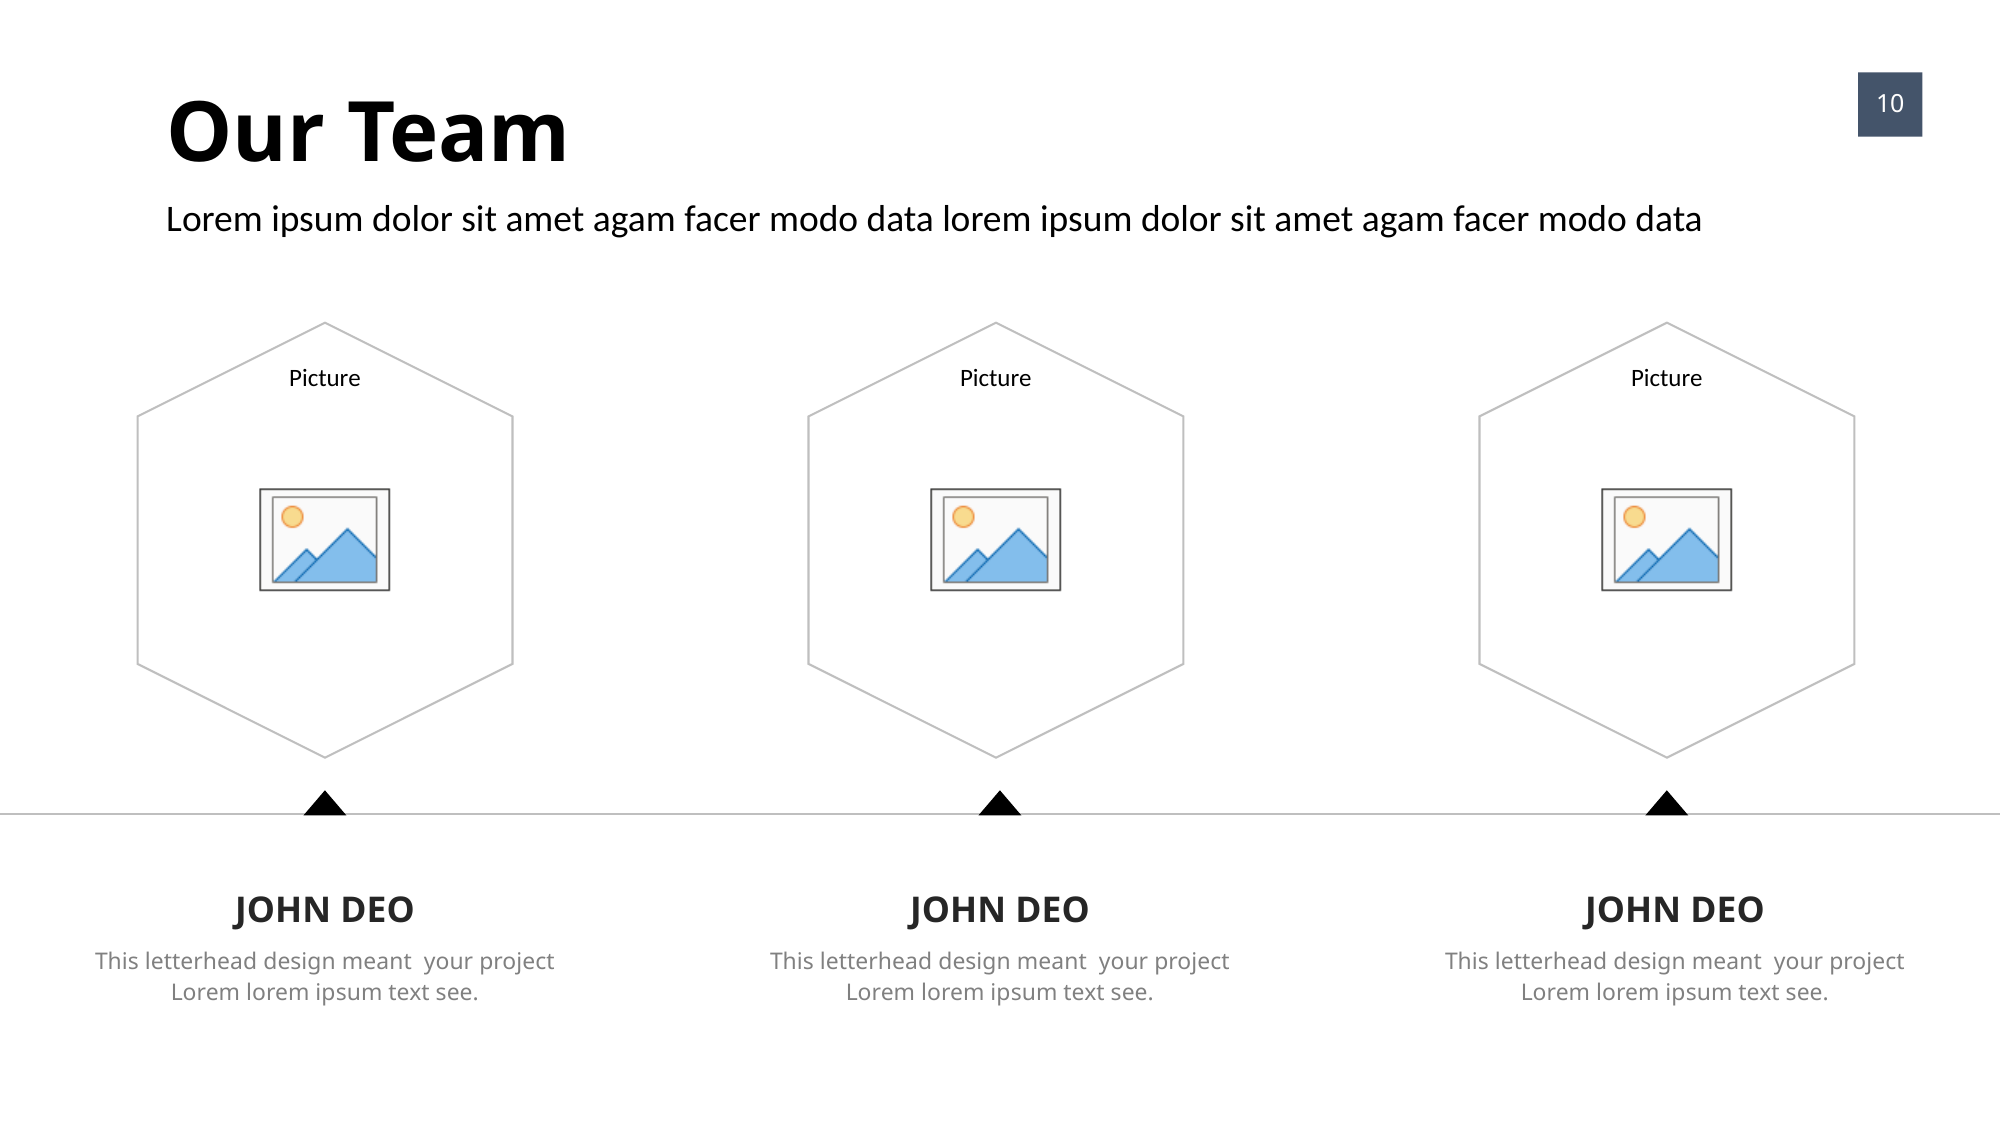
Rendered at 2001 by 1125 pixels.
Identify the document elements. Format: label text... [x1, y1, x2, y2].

text_box [1828, 402, 1856, 679]
subtitle Lorem ipsum dolor sit amet agam facer modo data lorem ipsum dolor sit amet agam facer modo data [151, 186, 1877, 227]
text_box [1601, 321, 1732, 354]
text_box [1603, 727, 1731, 759]
picture [835, 354, 1157, 727]
text_box [304, 788, 346, 813]
text_box [136, 402, 164, 679]
text_box [979, 788, 1021, 813]
text_box [486, 402, 514, 679]
picture [164, 354, 486, 727]
text_box [807, 402, 835, 679]
text_box [1646, 788, 1688, 813]
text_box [739, 874, 1260, 1014]
text_box [260, 321, 390, 354]
text_box [1478, 401, 1506, 679]
text_box [1157, 402, 1185, 679]
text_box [1414, 874, 1935, 1014]
title Our Team [151, 78, 1149, 186]
text_box [931, 321, 1061, 354]
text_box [64, 874, 585, 1014]
slide_number 10 [1854, 78, 1927, 130]
text_box [932, 727, 1060, 759]
text_box [261, 727, 389, 759]
picture [1506, 354, 1828, 727]
